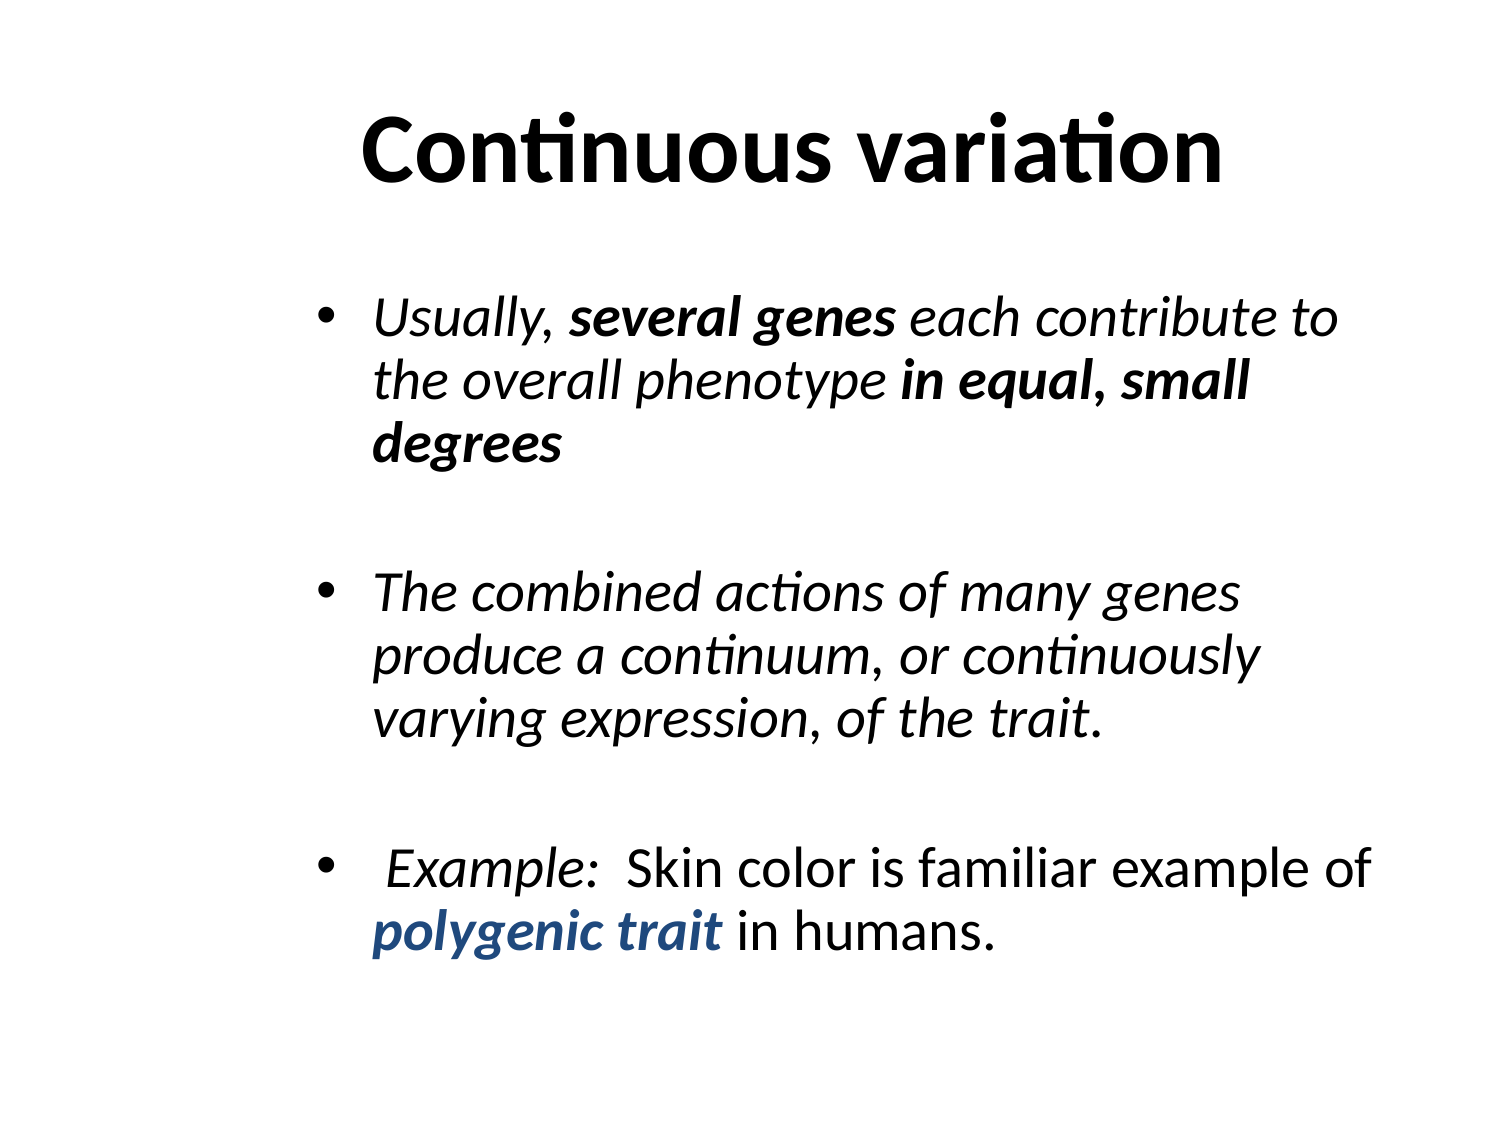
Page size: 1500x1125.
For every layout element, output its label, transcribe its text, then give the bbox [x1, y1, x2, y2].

list Usually, several genes each contribute to the overall phenotype in equal, small degrees The combined actions of many genes produce a continuum, or continuously varying expression, of the trait. Example: Skin color is familiar example of polygenic trait in humans. [301, 278, 1436, 1002]
title Continuous variation [174, 0, 1413, 285]
